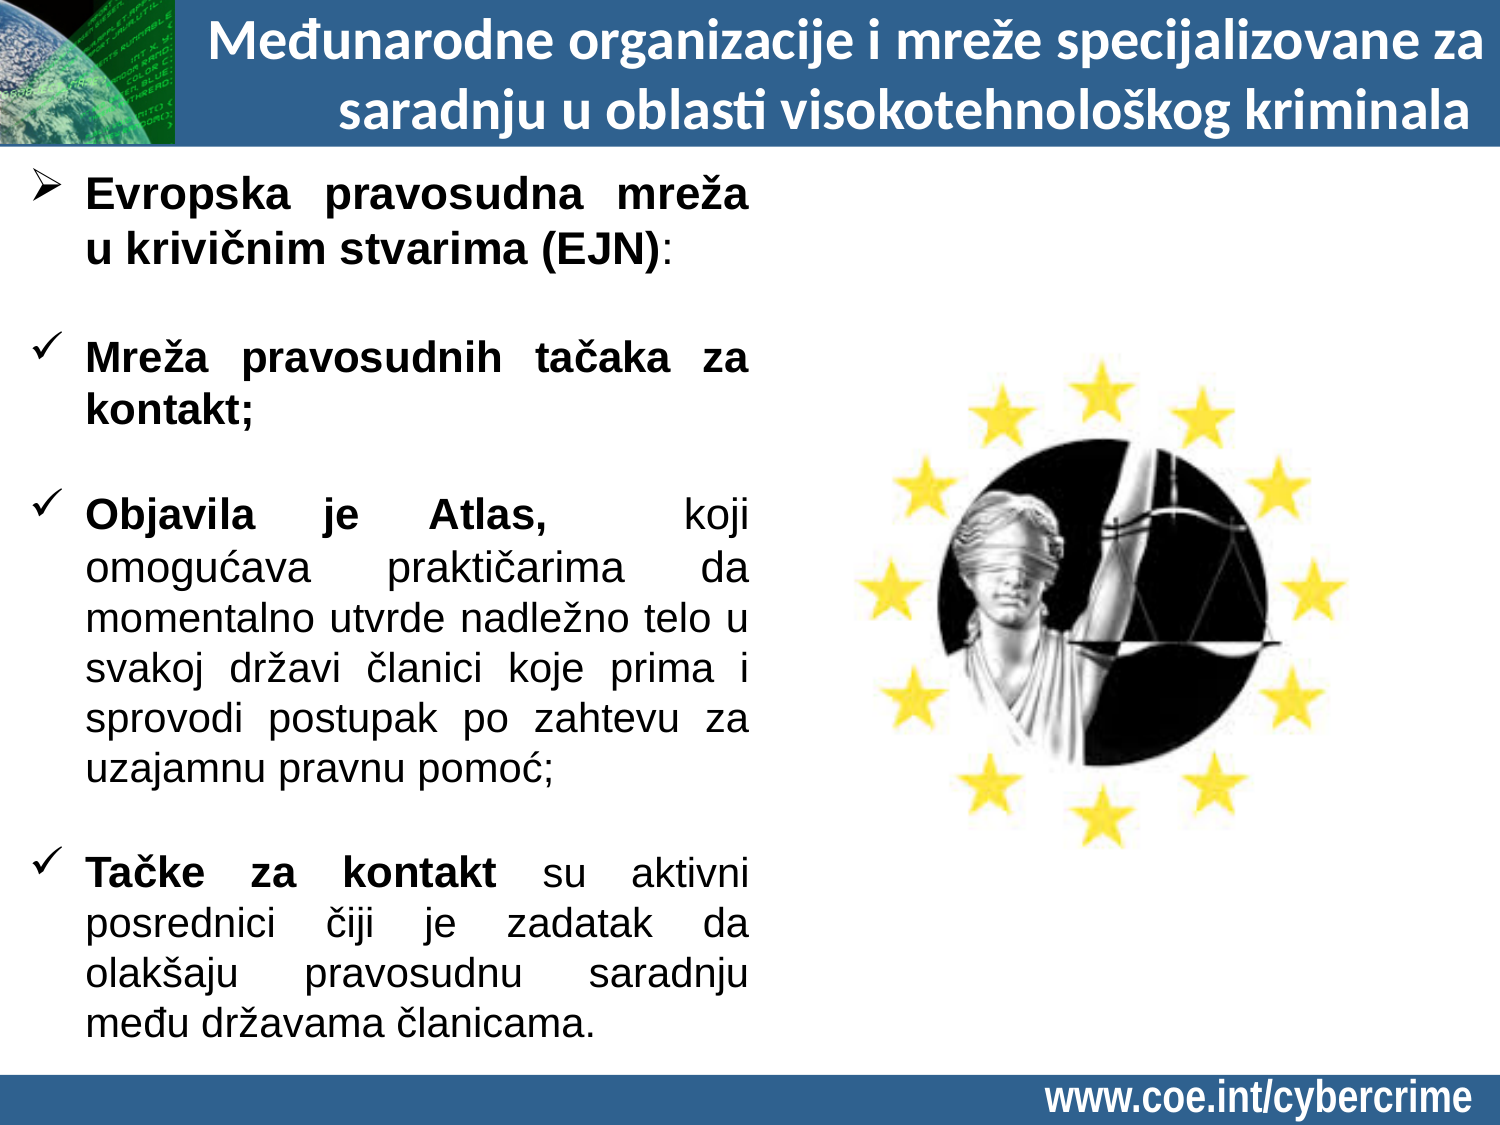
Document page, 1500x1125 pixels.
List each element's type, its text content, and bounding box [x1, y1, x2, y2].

text_box [0, 1073, 1030, 1125]
text_box Međunarodne organizacije i mreže specijalizovane za saradnju u oblasti visokotehnološkog kriminala [177, 0, 1500, 149]
picture [0, 0, 175, 144]
picture [836, 335, 1371, 871]
text_box Evropska pravosudna mreža u krivičnim stvarima (EJN): Mreža pravosudnih tačaka za kontakt; Objavila je Atlas, koji omogućava praktičarima da momentalno utvrde nadležno telo u svakoj državi članici koje prima i sprovodi postupak po zahtevu za uzajamnu pravnu pomoć; Tačke za kontakt su aktivni posrednici čiji je zadatak da olakšaju pravosudnu saradnju među državama članicama. [14, 156, 765, 1054]
text_box www.coe.int/cybercrime [1030, 1059, 1500, 1125]
